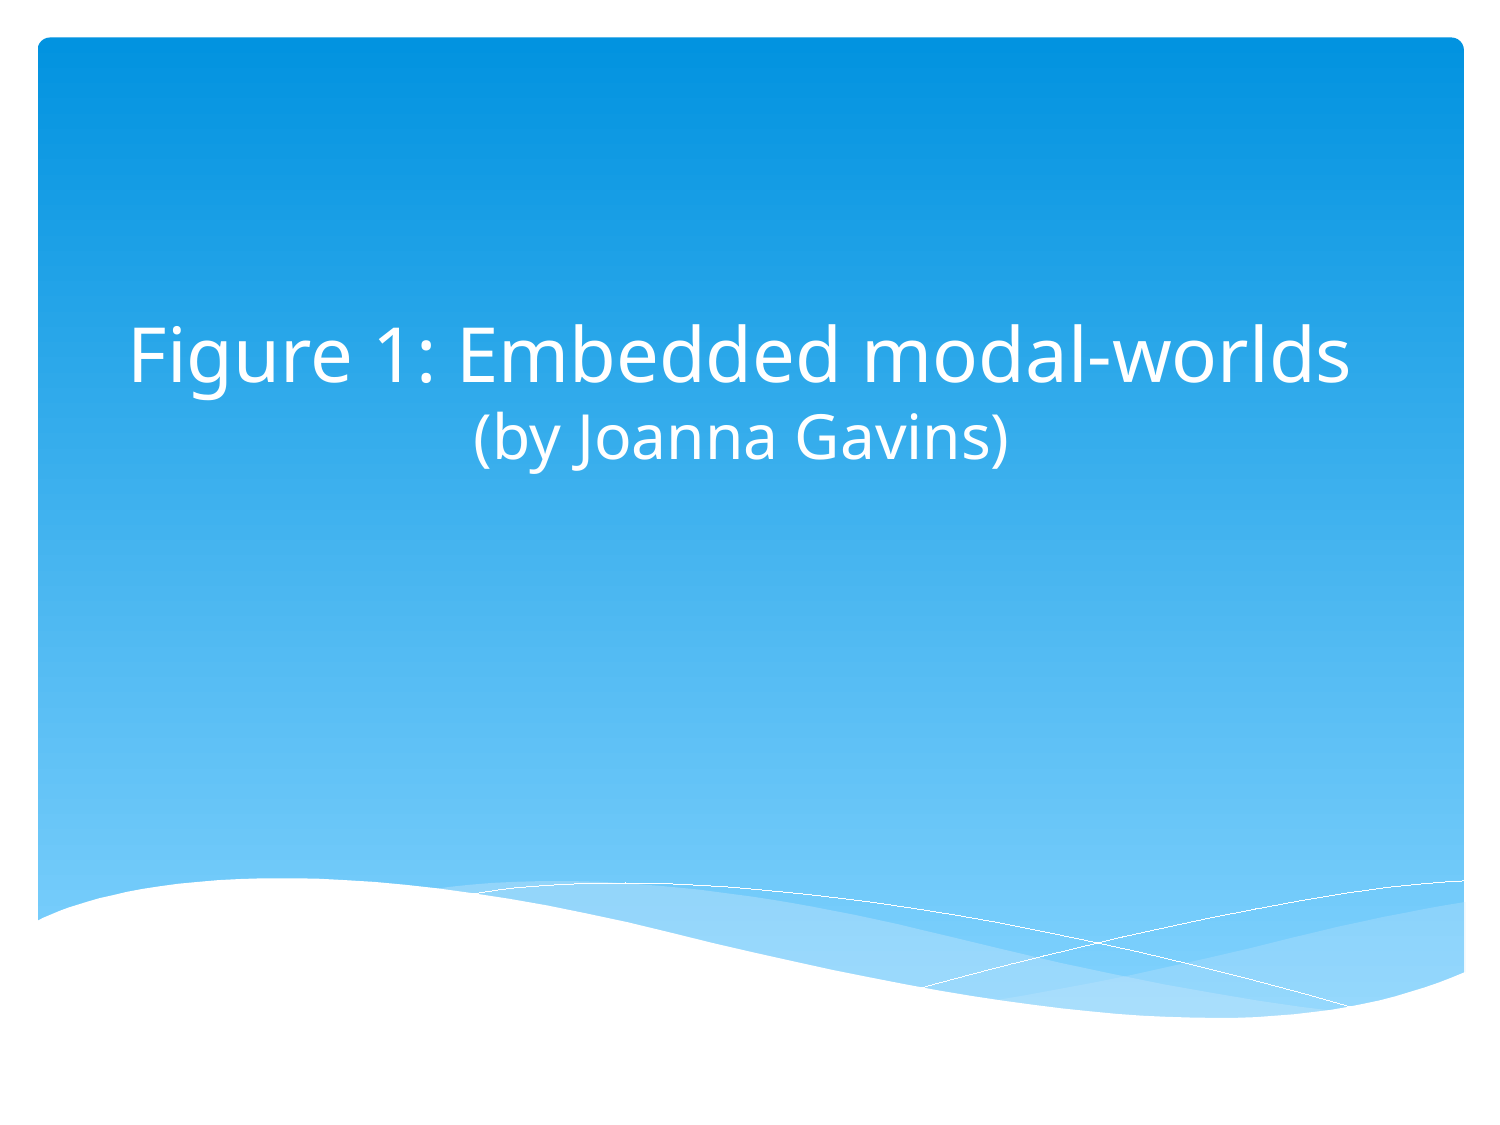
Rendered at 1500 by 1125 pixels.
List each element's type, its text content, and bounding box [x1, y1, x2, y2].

title Figure 1: Embedded modal-worlds (by Joanna Gavins) [112, 262, 1388, 555]
